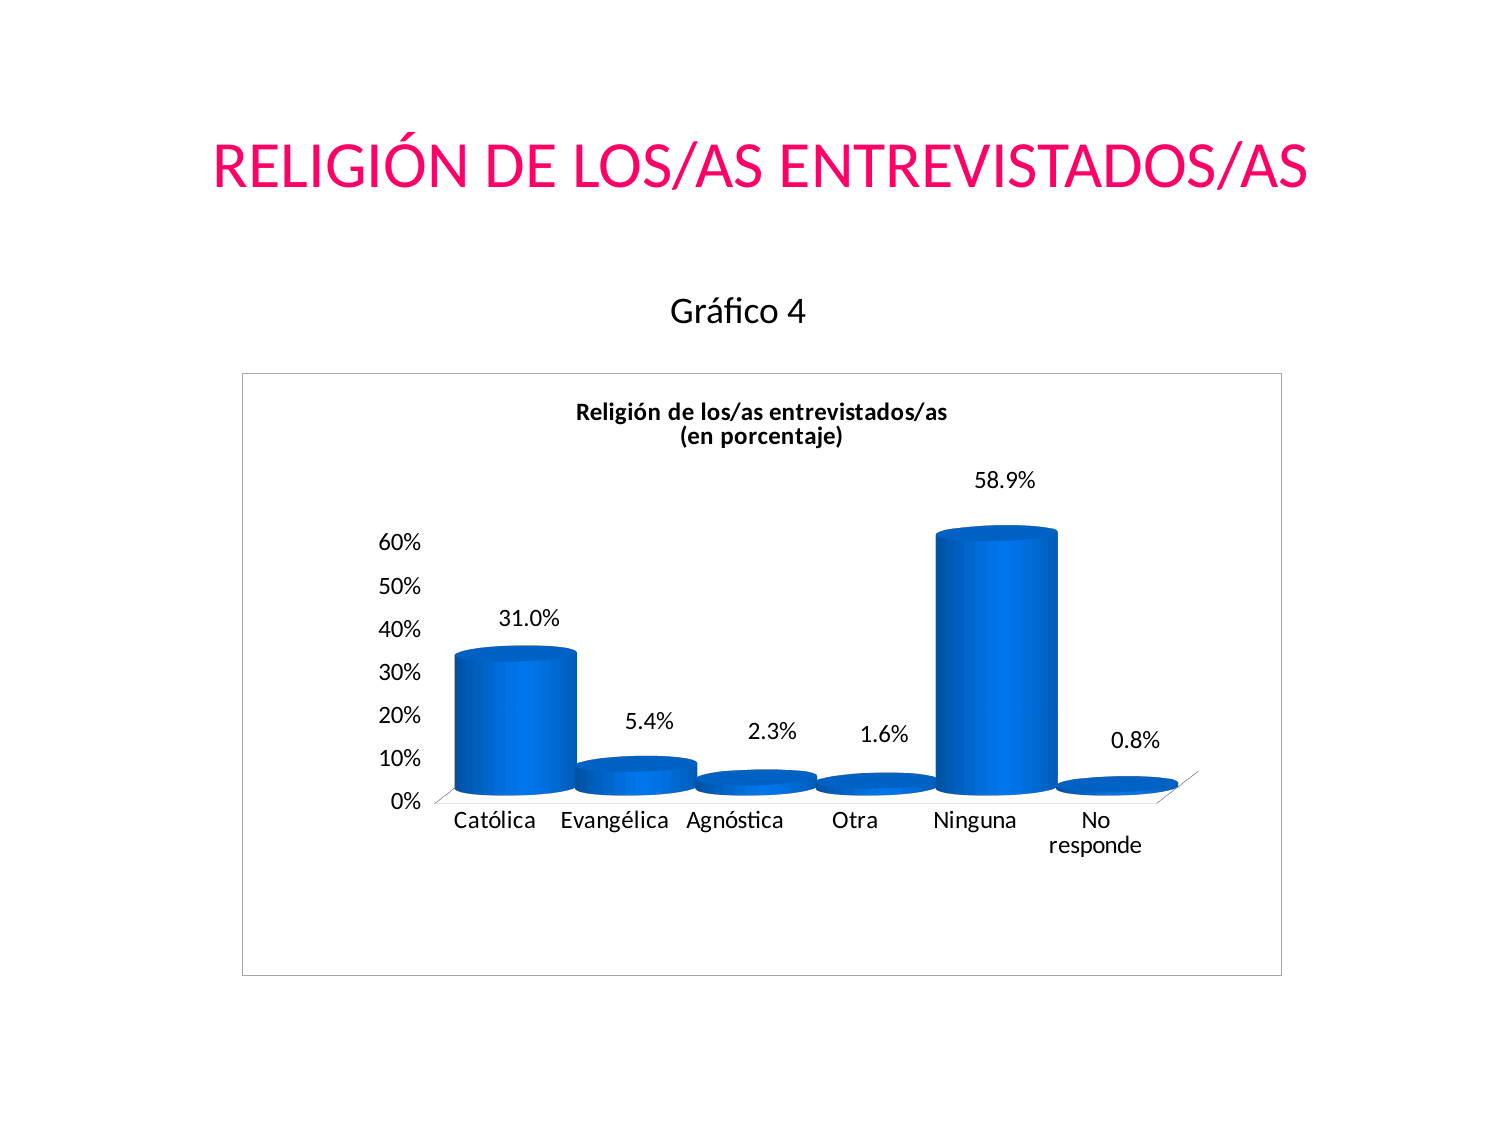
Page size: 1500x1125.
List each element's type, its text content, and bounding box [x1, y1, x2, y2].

chart [241, 373, 1282, 977]
text_box Gráfico 4 [655, 278, 833, 339]
text_box RELIGIÓN DE LOS/AS ENTREVISTADOS/AS [100, 113, 1424, 208]
